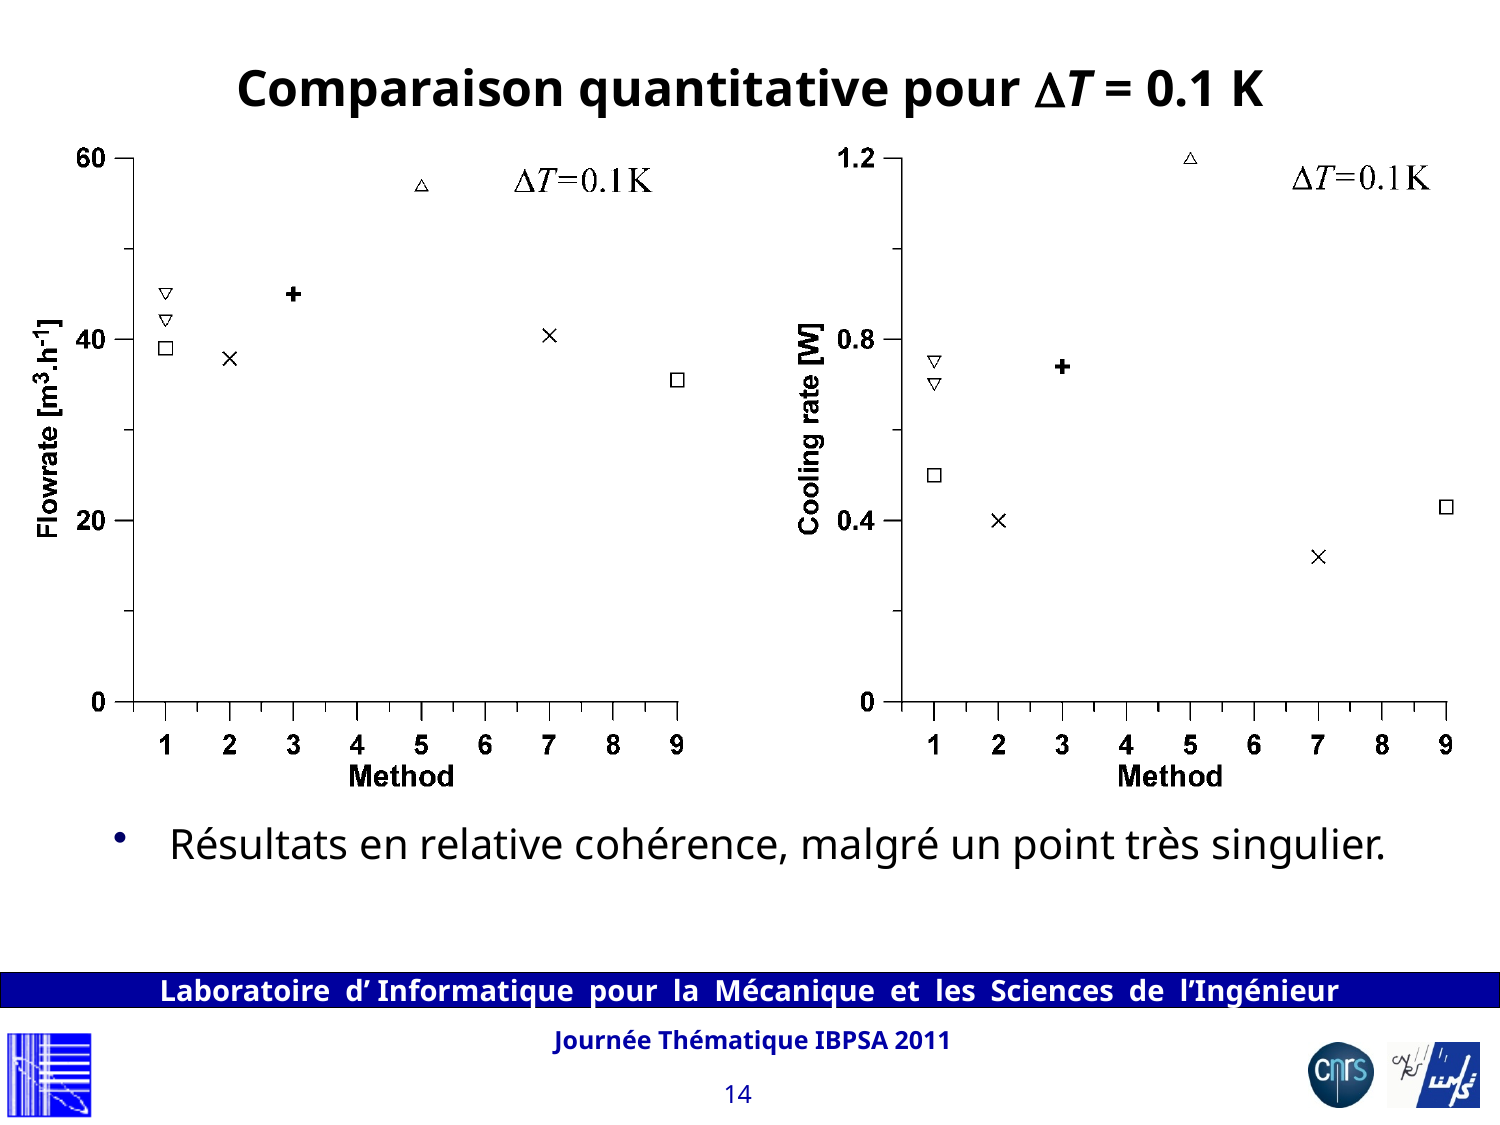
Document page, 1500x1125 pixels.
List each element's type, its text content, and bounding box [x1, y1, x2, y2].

picture [793, 142, 1454, 793]
list Résultats en relative cohérence, malgré un point très singulier. [29, 809, 1471, 949]
picture [6, 1032, 93, 1119]
picture [28, 142, 686, 793]
picture [1308, 1042, 1374, 1108]
footer Journée Thématique IBPSA 2011 [445, 1016, 1062, 1060]
slide_number 14 [562, 1065, 913, 1125]
picture [1387, 1042, 1480, 1108]
title Comparaison quantitative pour DT = 0.1 K [0, 0, 1500, 161]
